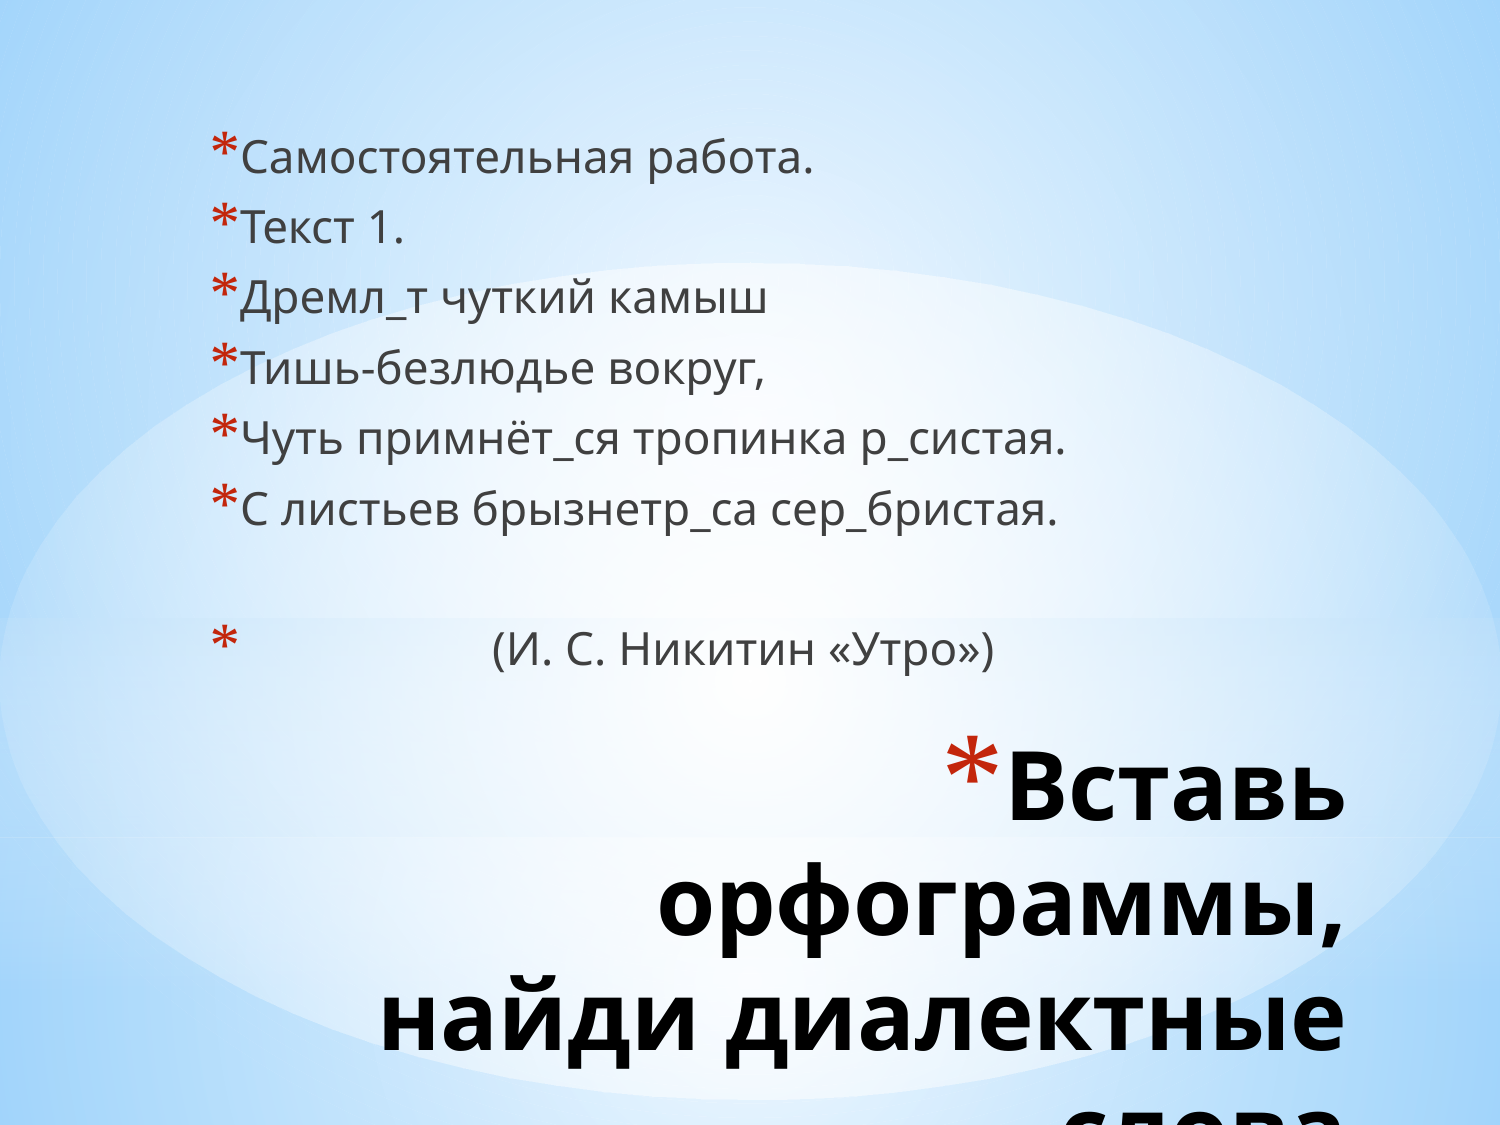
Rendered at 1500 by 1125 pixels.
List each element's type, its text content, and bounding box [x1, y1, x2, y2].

title Вставь орфограммы, найди диалектные слова [294, 717, 1363, 905]
list Самостоятельная работа. Текст 1. Дремл_т чуткий камыш Тишь-безлюдье вокруг, Чуть примнёт_ся тропинка р_систая. С листьев брызнетр_са сер_бристая. (И. С. Никитин «Утро») [187, 120, 1238, 690]
